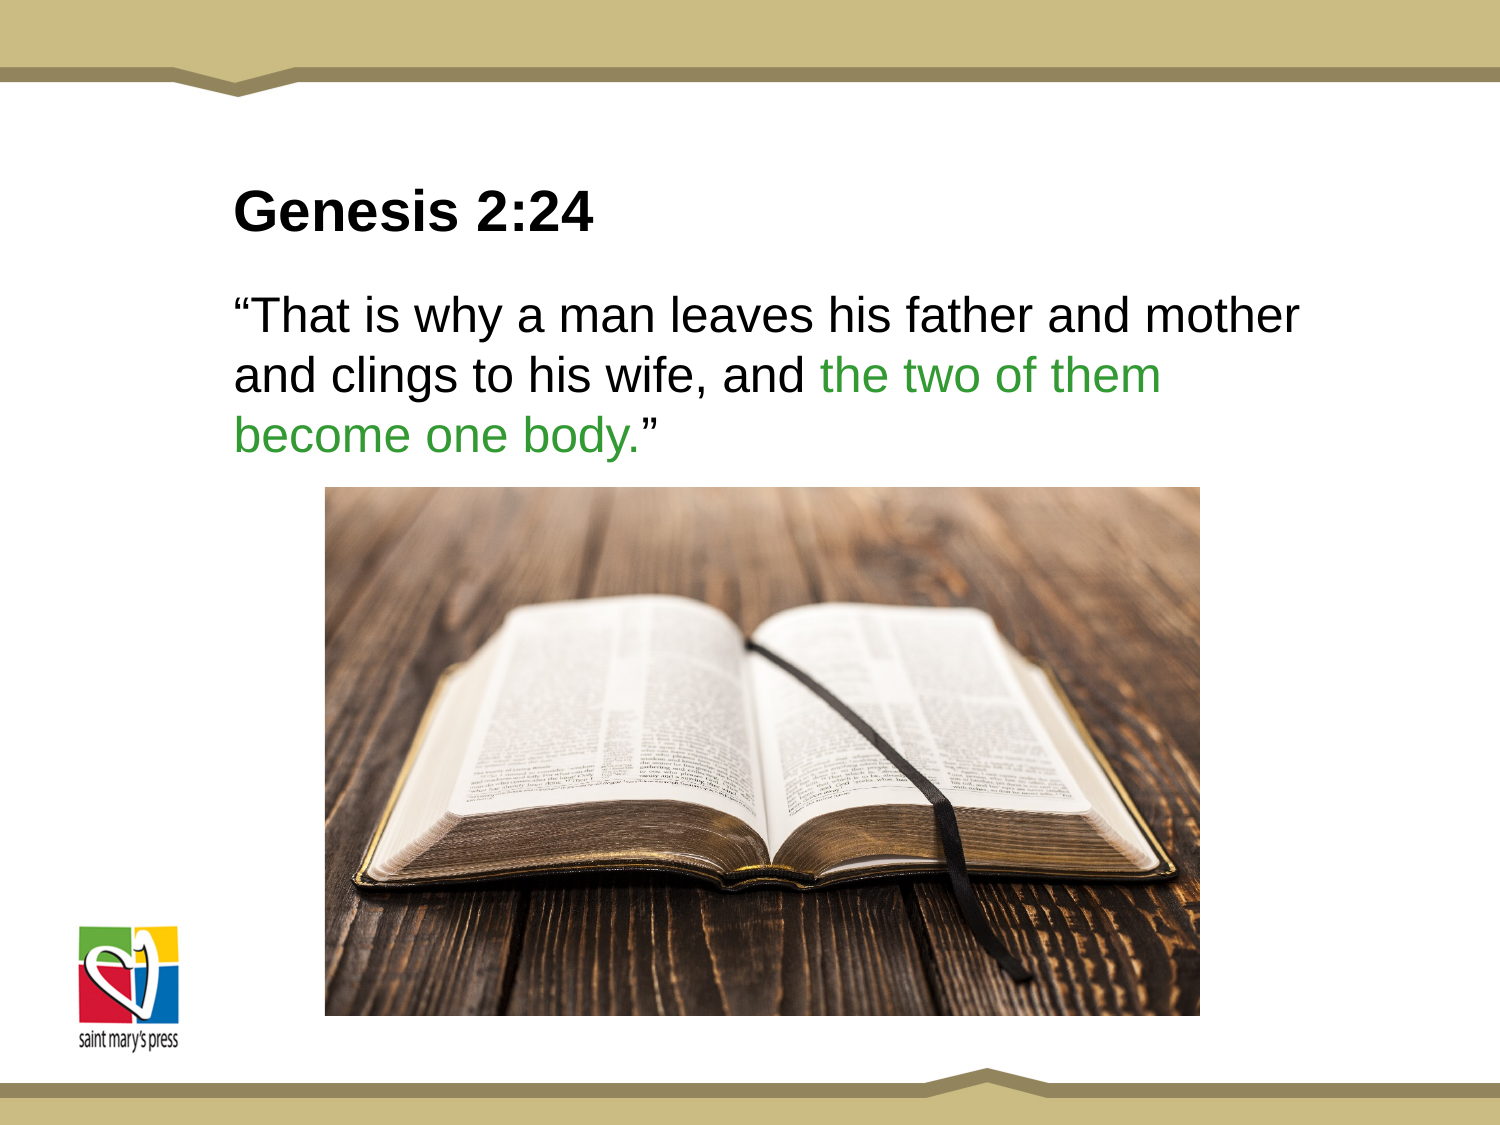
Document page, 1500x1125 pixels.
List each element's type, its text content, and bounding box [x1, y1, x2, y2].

title Genesis 2:24 [218, 164, 1500, 253]
picture [0, 0, 1500, 1125]
list “That is why a man leaves his father and mother and clings to his wife, and the two of them become one body.” [218, 275, 1363, 993]
